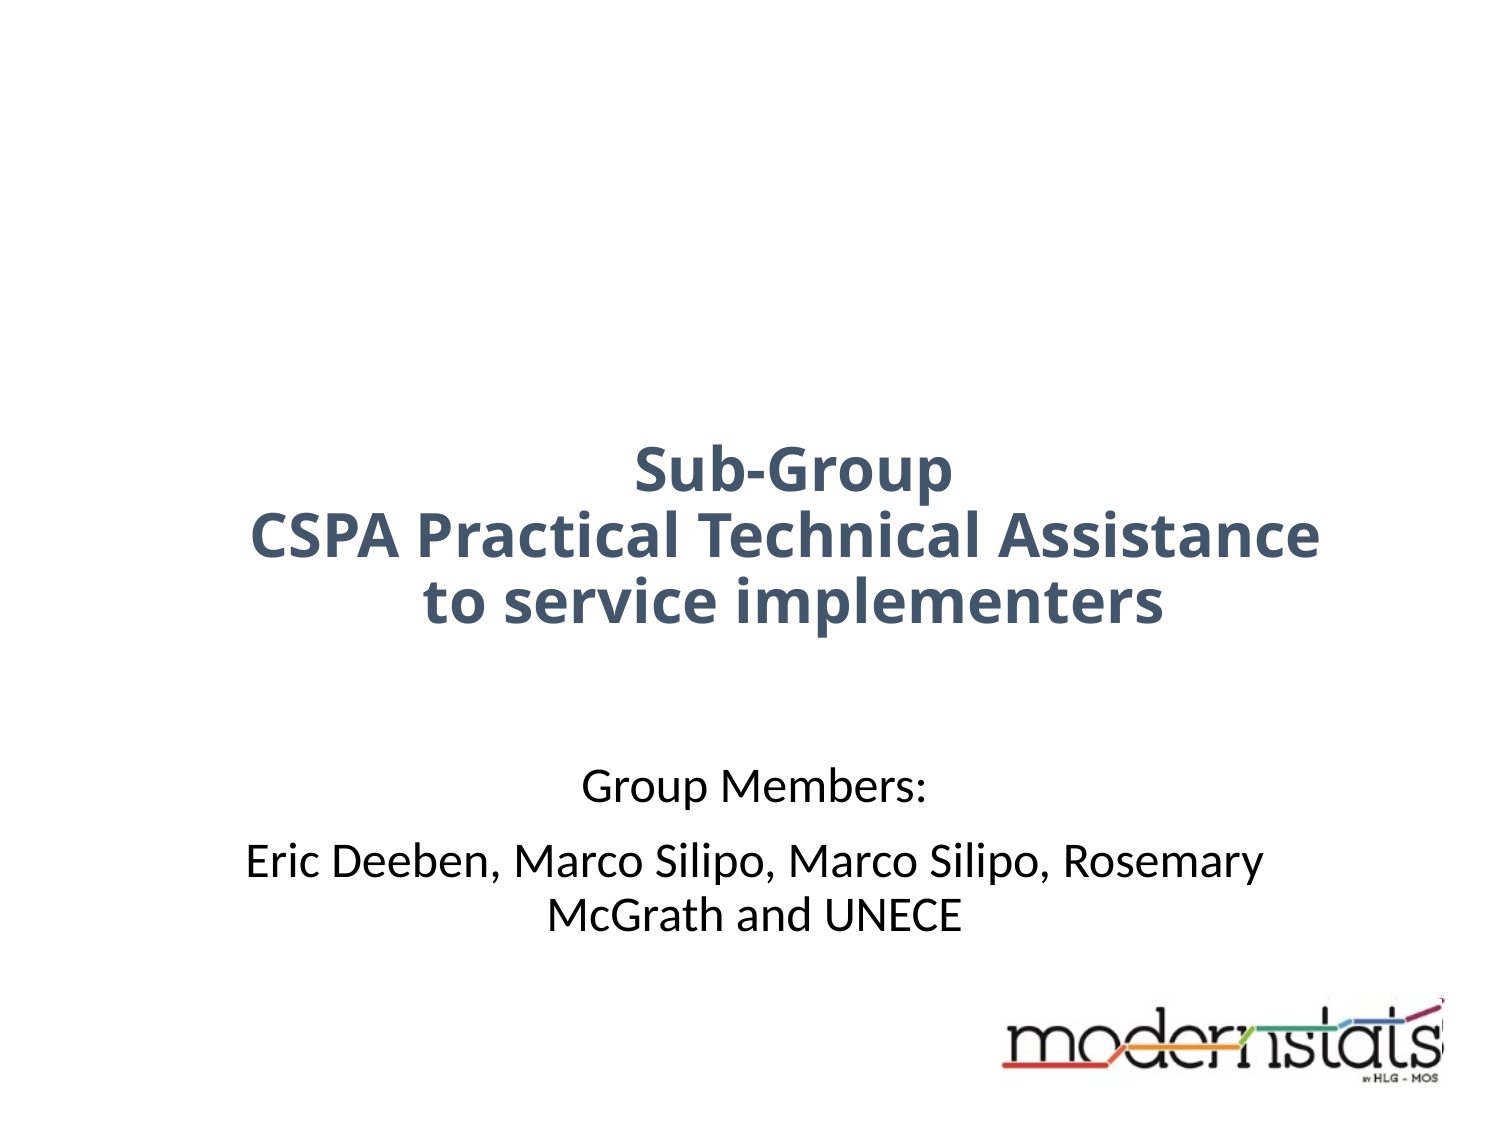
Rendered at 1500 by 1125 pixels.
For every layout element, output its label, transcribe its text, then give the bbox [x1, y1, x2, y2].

picture [1001, 992, 1445, 1086]
subtitle Group Members: Eric Deeben, Marco Silipo, Marco Silipo, Rosemary McGrath and UNECE [192, 752, 1318, 1024]
title Sub-Group CSPA Practical Technical Assistance to service implementers [69, 95, 1500, 718]
